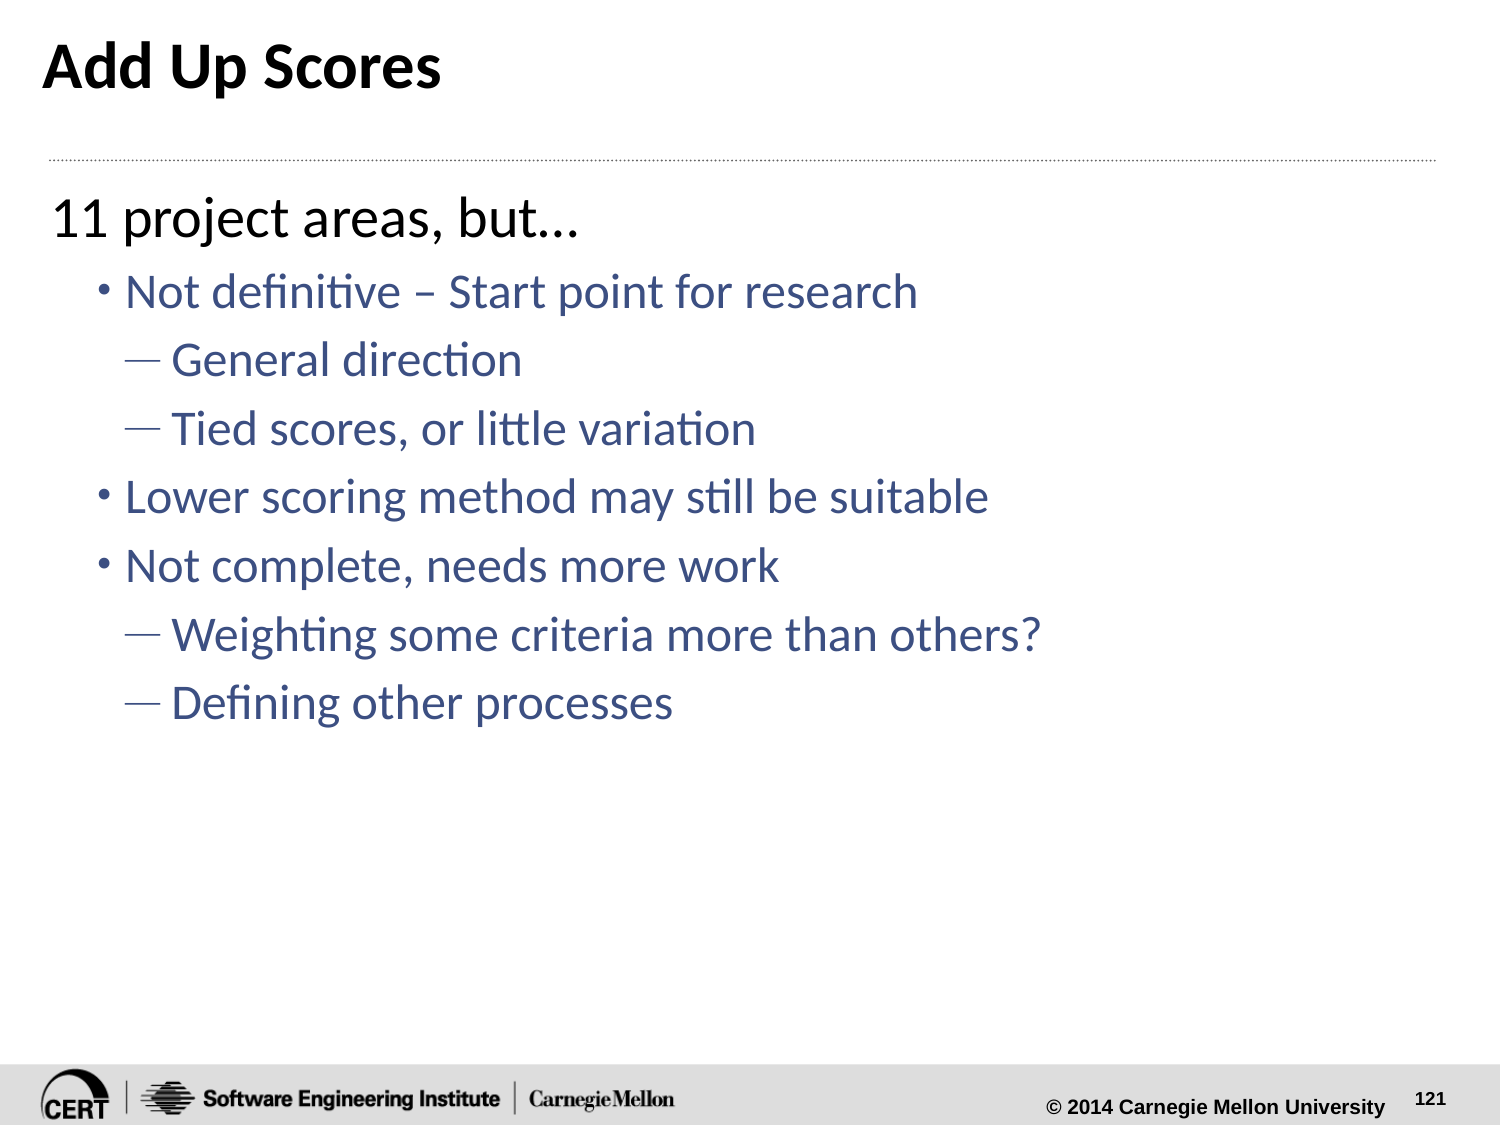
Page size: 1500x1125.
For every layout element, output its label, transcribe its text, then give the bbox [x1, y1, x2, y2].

picture [24, 1065, 688, 1125]
title Add Up Scores [42, 37, 1434, 155]
list 11 project areas, but… Not definitive – Start point for research General direction Tied scores, or little variation Lower scoring method may still be suitable Not complete, needs more work Weighting some criteria more than others? Defining other processes [49, 187, 1438, 1001]
